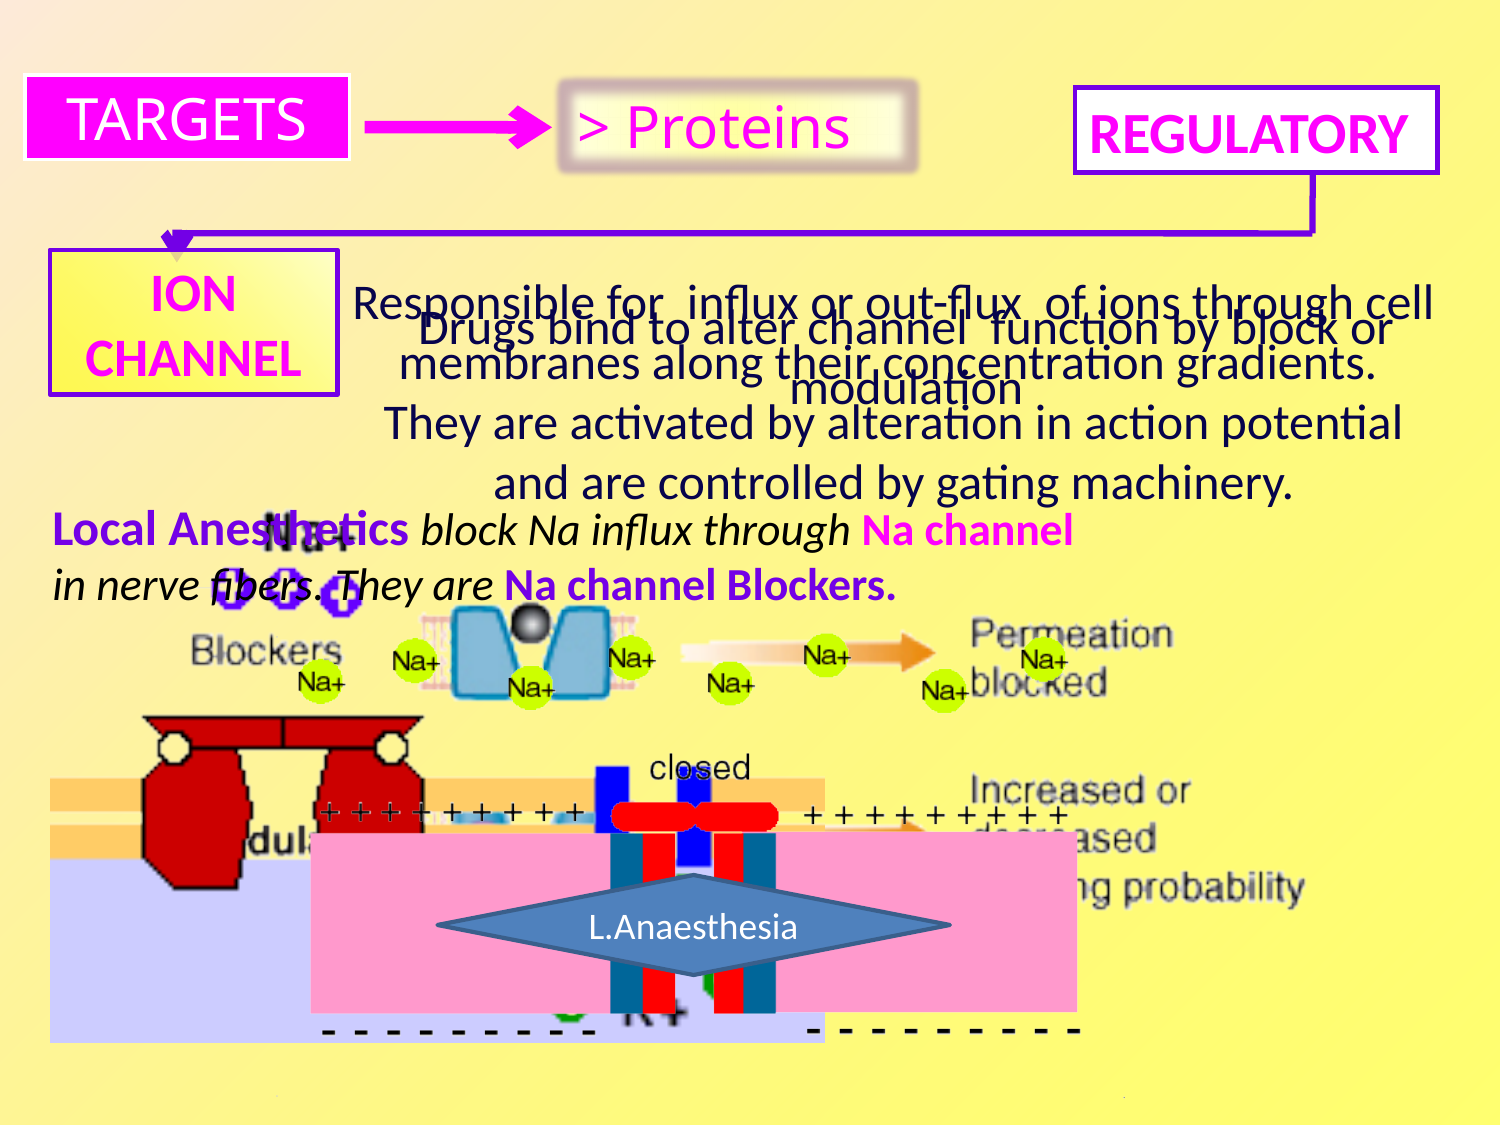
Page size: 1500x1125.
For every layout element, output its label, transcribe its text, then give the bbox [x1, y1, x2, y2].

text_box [174, 174, 1313, 263]
text_box Responsible for influx or out-flux of ions through cell membranes along their concentration gradients. They are activated by alteration in action potential and are controlled by gating machinery. [337, 262, 1450, 487]
text_box Drugs bind to alter channel function by block or modulation [387, 287, 1425, 483]
text_box REGULATORY [1074, 87, 1438, 173]
picture [49, 499, 1326, 1101]
text_box TARGETS [24, 75, 350, 160]
text_box > Proteins [579, 100, 897, 152]
text_box ION CHANNEL [49, 249, 337, 395]
text_box [0, 0, 1500, 1125]
text_box Local Anesthetics block Na influx through Na channel in nerve fibers. They are Na channel Blockers. [37, 487, 1463, 618]
